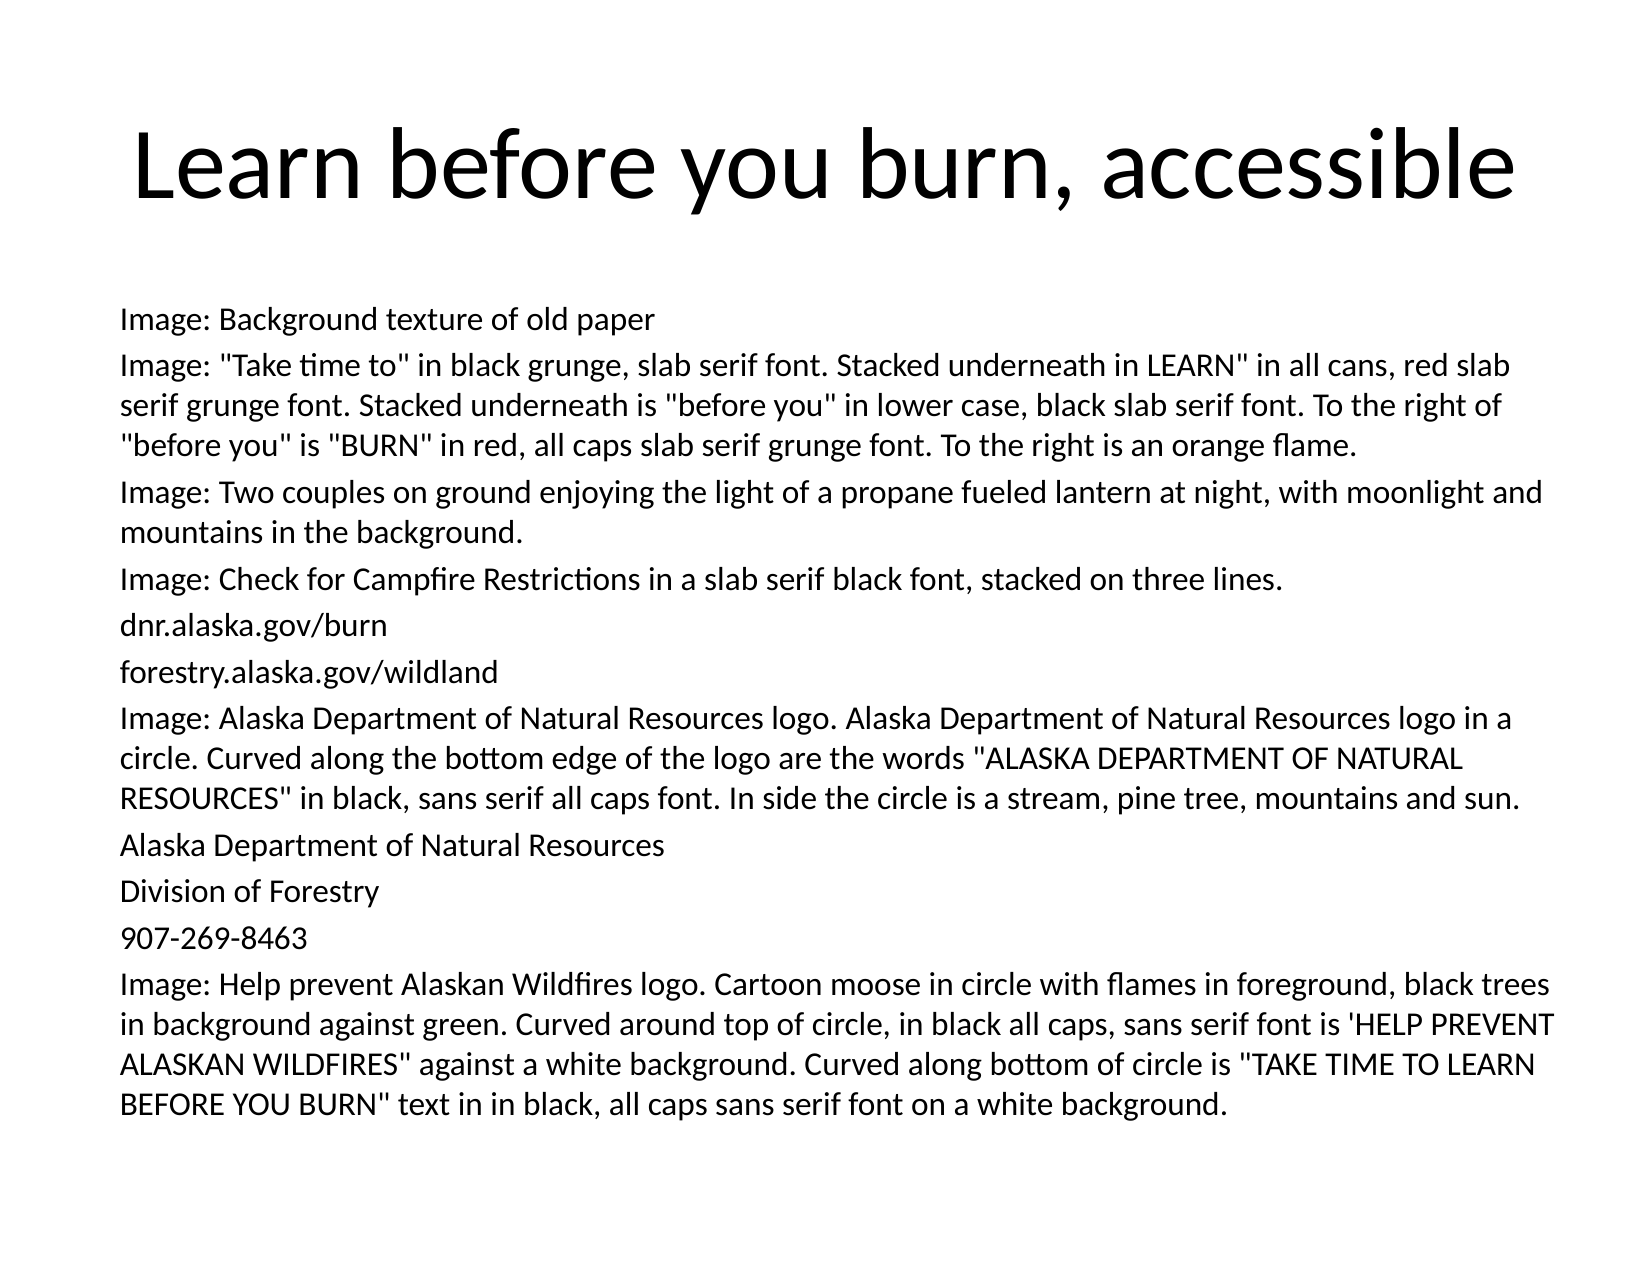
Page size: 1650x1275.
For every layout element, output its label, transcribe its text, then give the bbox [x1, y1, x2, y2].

title Learn before you burn, accessible [82, 51, 1568, 264]
list Image: Background texture of old paper Image: "Take time to" in black grunge, slab serif font. Stacked underneath in LEARN" in all cans, red slab serif grunge font. Stacked underneath is "before you" in lower case, black slab serif font. To the right of "before you" is "BURN" in red, all caps slab serif grunge font. To the right is an orange flame. Image: Two couples on ground enjoying the light of a propane fueled lantern at night, with moonlight and mountains in the background. Image: Check for Campfire Restrictions in a slab serif black font, stacked on three lines. dnr.alaska.gov/burn forestry.alaska.gov/wildland Image: Alaska Department of Natural Resources logo. Alaska Department of Natural Resources logo in a circle. Curved along the bottom edge of the logo are the words "ALASKA DEPARTMENT OF NATURAL RESOURCES" in black, sans serif all caps font. In side the circle is a stream, pine tree, mountains and sun. Alaska Department of Natural Resources Division of Forestry 907-269-8463 Image: Help prevent Alaskan Wildfires logo. Cartoon moose in circle with flames in foreground, black trees in background against green. Curved around top of circle, in black all caps, sans serif font is 'HELP PREVENT ALASKAN WILDFIRES" against a white background. Curved along bottom of circle is "TAKE TIME TO LEARN BEFORE YOU BURN" text in in black, all caps sans serif font on a white background. [103, 288, 1589, 1131]
